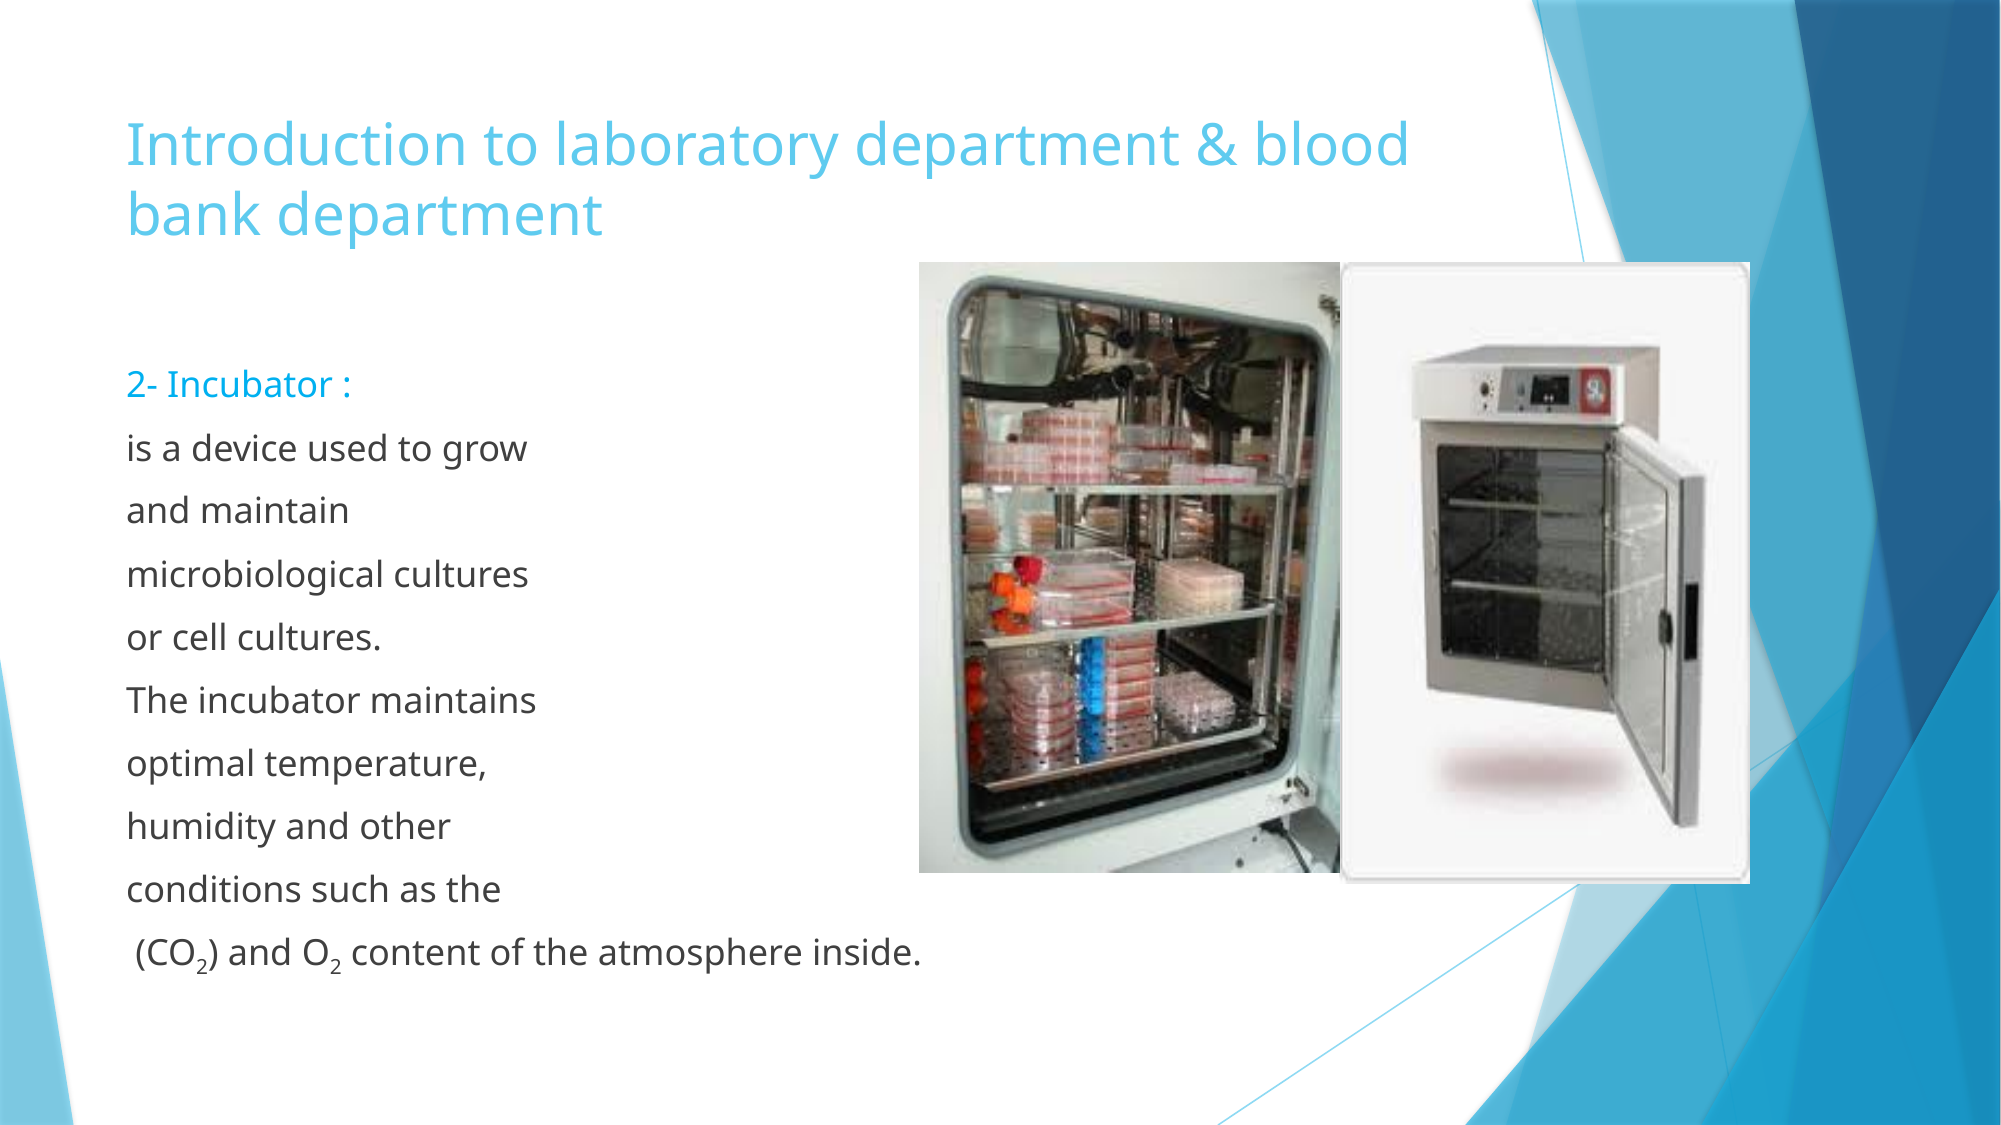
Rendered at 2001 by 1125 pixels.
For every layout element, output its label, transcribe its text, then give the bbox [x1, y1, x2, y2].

title Introduction to laboratory department & blood bank department [111, 99, 1522, 317]
list 2- Incubator : is a device used to grow and maintain microbiological cultures or cell cultures. The incubator maintains optimal temperature, humidity and other conditions such as the (CO2) and O2 content of the atmosphere inside. [111, 354, 1522, 992]
picture [919, 262, 1751, 885]
